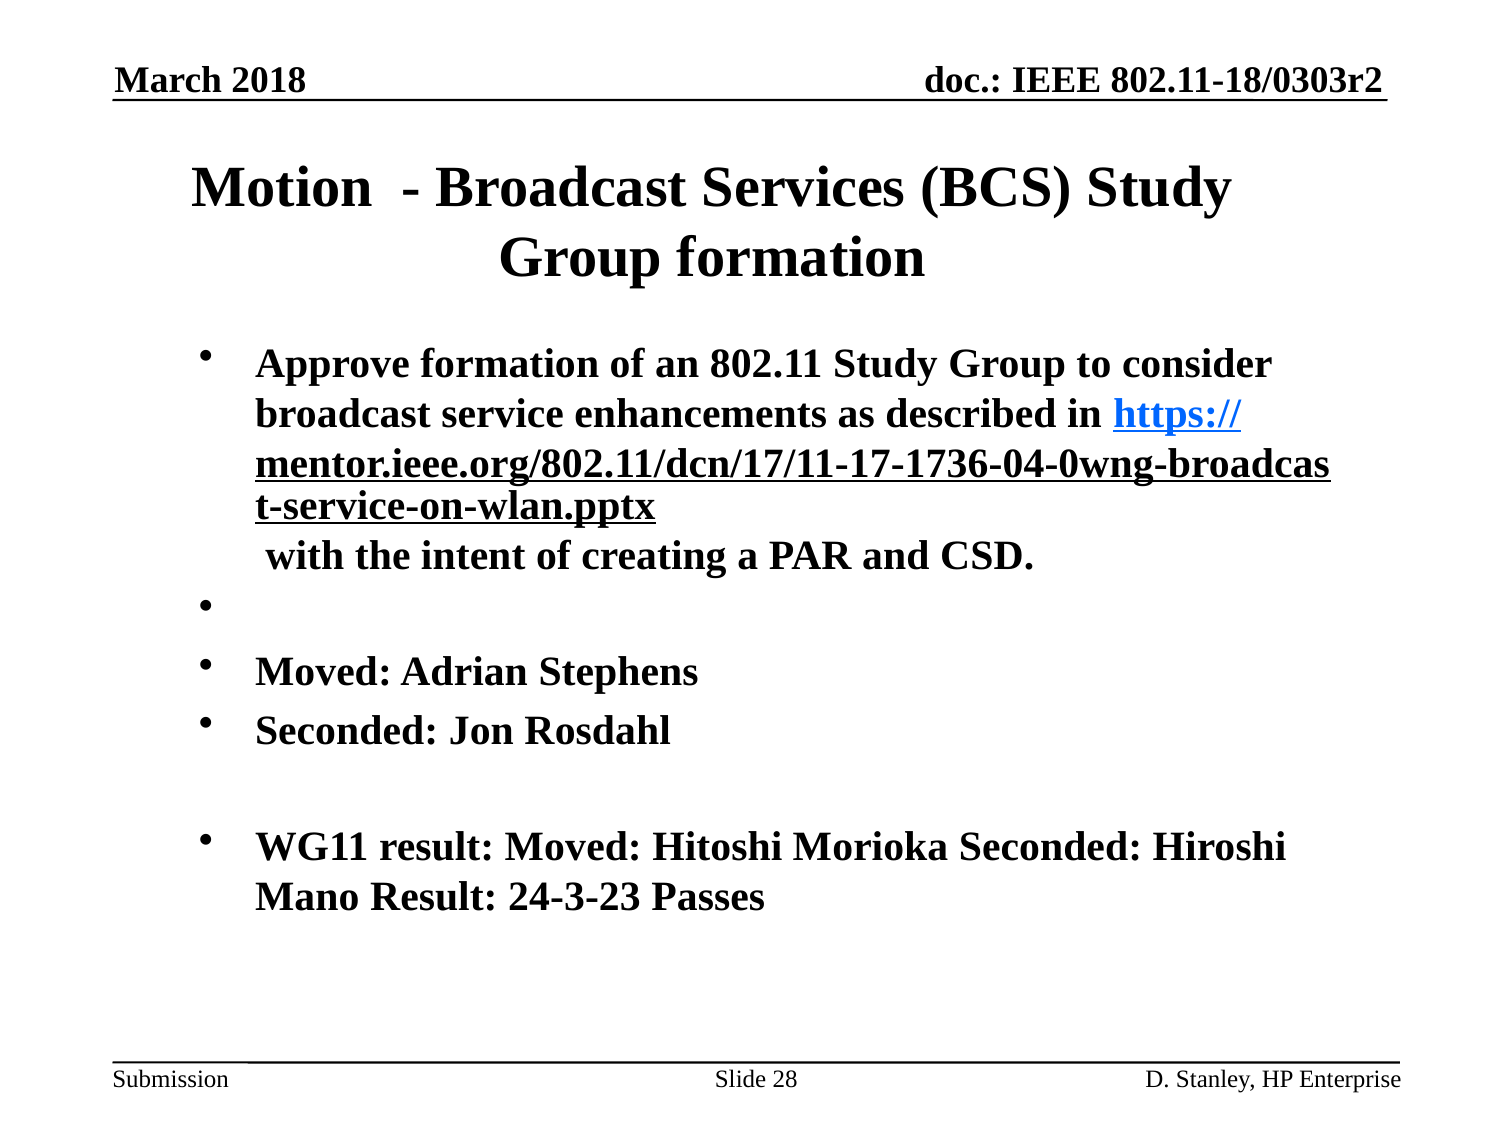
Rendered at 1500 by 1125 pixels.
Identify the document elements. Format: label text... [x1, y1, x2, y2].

text_box Motion - Broadcast Services (BCS) Study Group formation [159, 152, 1266, 284]
footer D. Stanley, HP Enterprise [1082, 1061, 1402, 1093]
slide_number Slide 28 [712, 1061, 801, 1093]
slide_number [114, 54, 335, 101]
text_box Approve formation of an 802.11 Study Group to consider broadcast service enhancements as described in https://mentor.ieee.org/802.11/dcn/17/11-17-1736-04-0wng-broadcast-service-on-wlan.pptx with the intent of creating a PAR and CSD. Moved: Adrian Stephens Seconded: Jon Rosdahl WG11 result: Moved: Hitoshi Morioka Seconded: Hiroshi Mano Result: 24-3-23 Passes [187, 329, 1353, 963]
